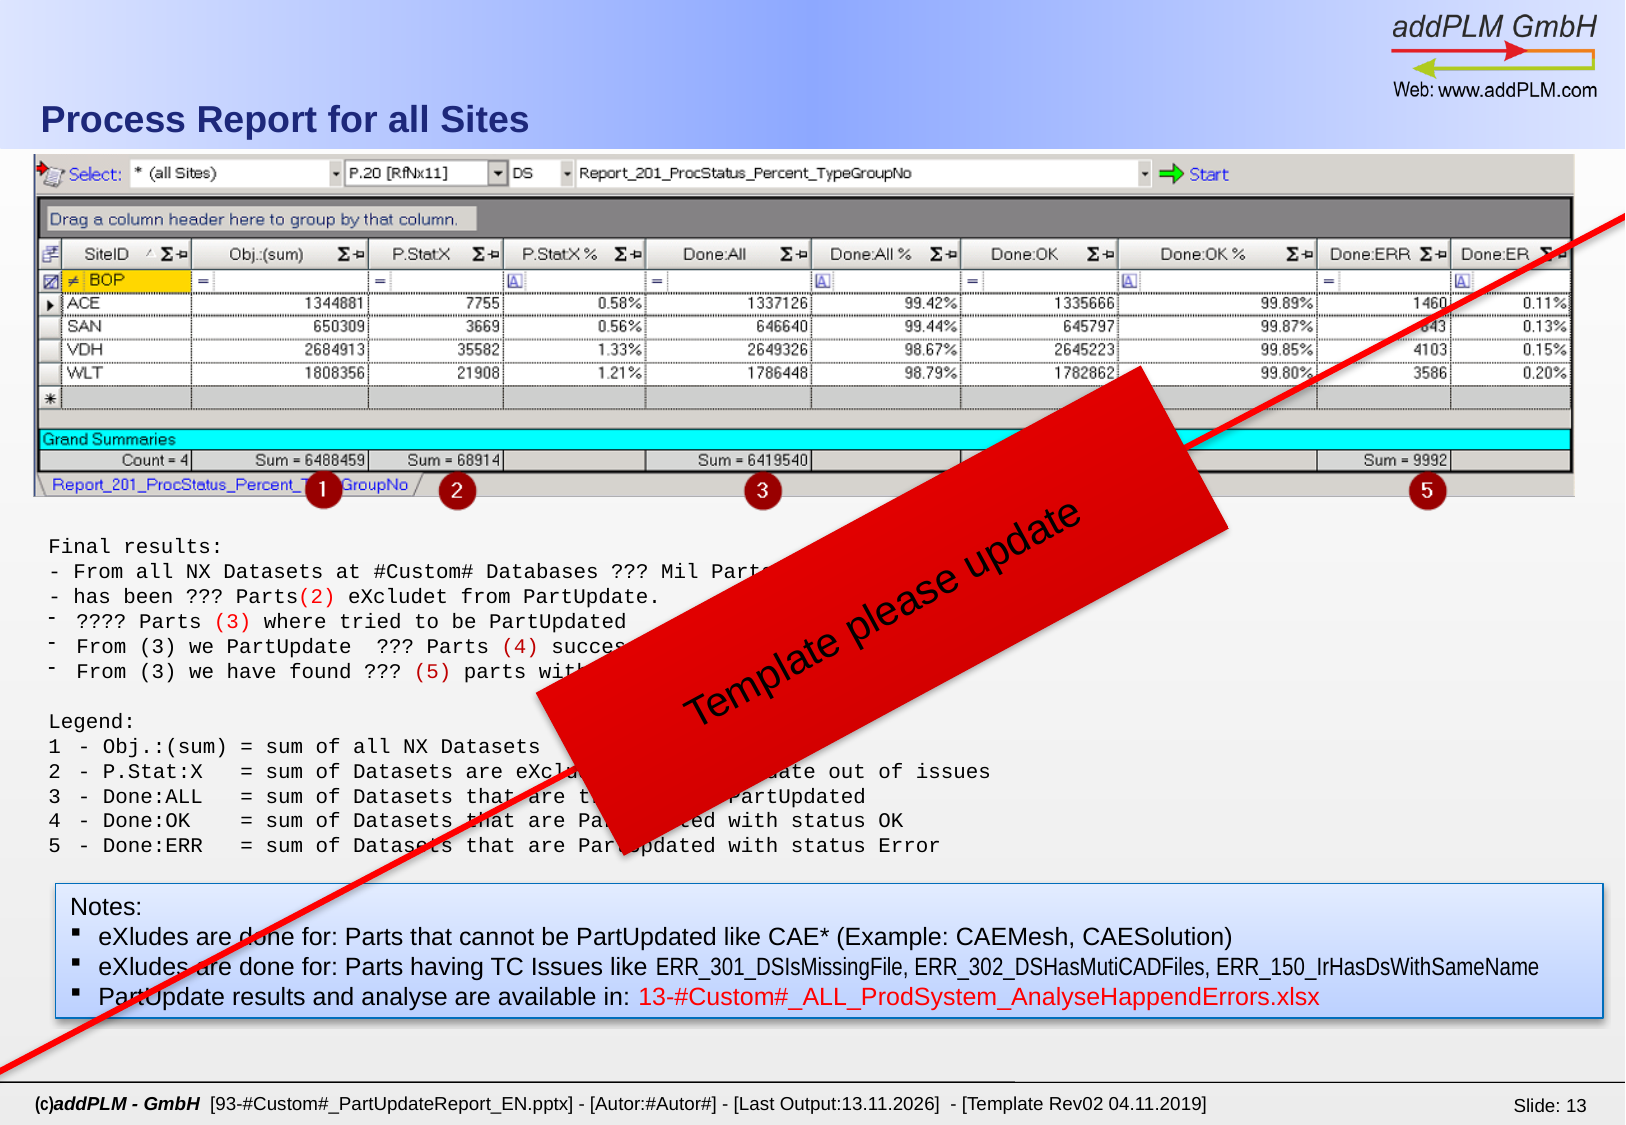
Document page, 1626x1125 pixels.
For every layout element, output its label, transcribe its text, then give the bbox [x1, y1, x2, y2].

title Process Report for all Sites [40, 67, 1582, 84]
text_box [0, 87, 1625, 1125]
picture [1391, 14, 1597, 87]
